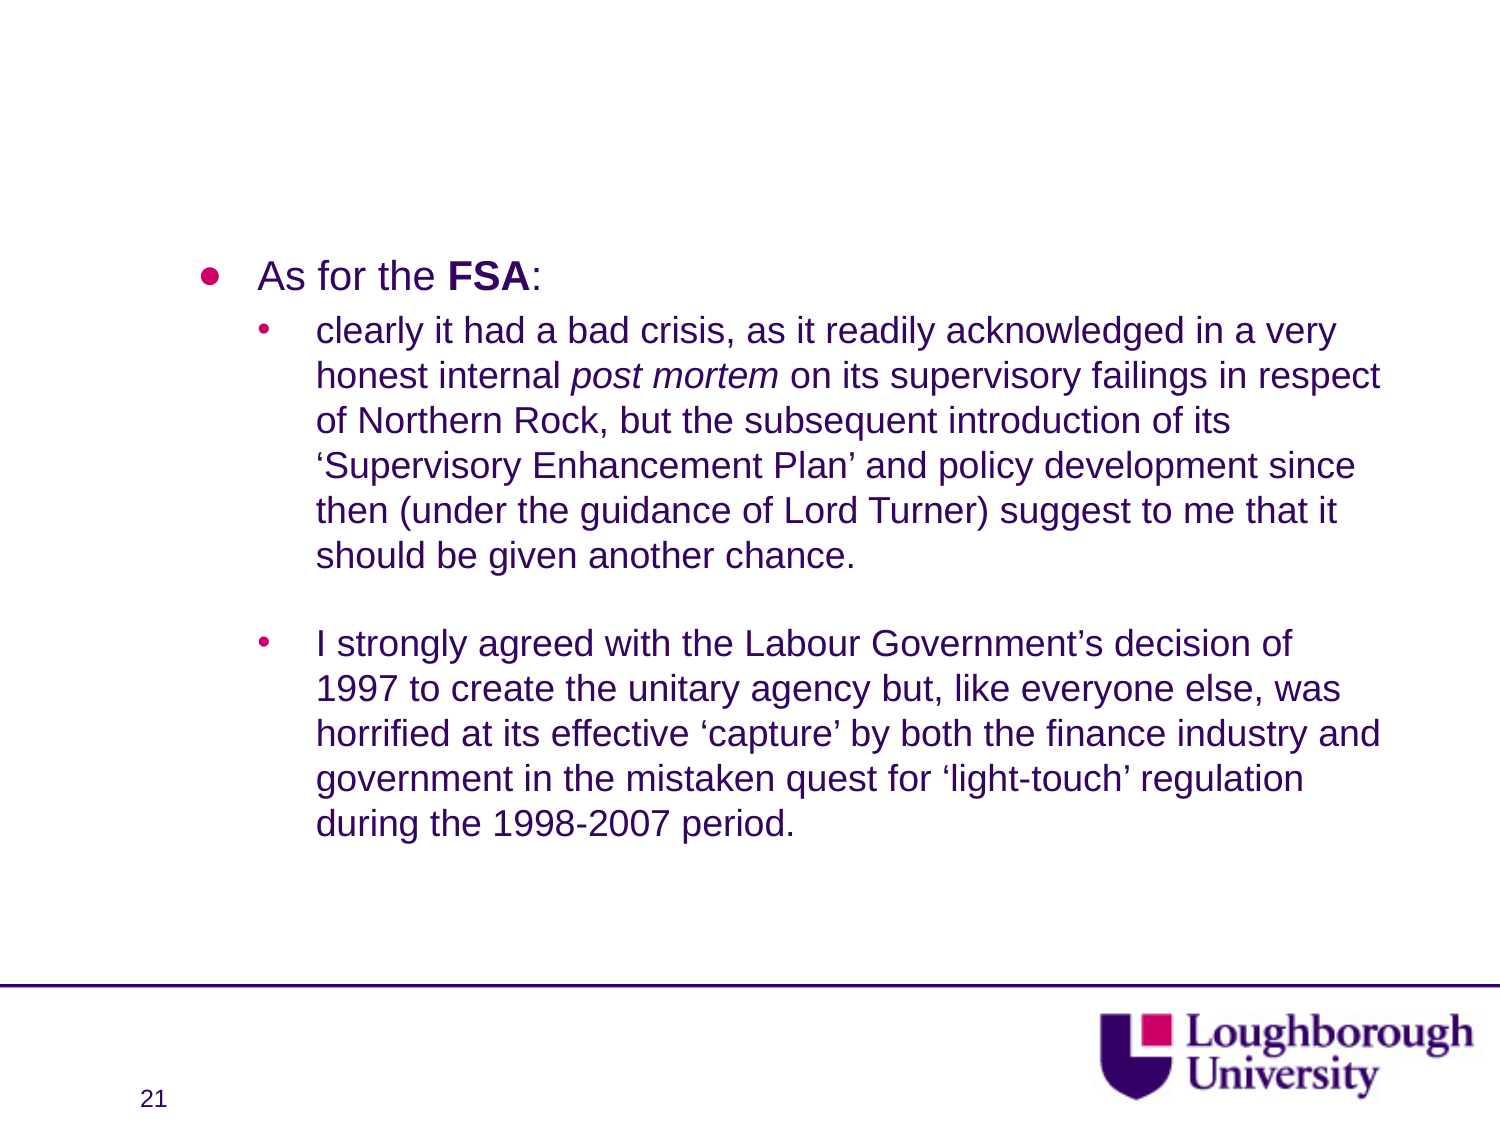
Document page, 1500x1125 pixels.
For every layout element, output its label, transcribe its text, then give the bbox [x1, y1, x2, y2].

slide_number 21 [124, 1074, 226, 1107]
list As for the FSA: clearly it had a bad crisis, as it readily acknowledged in a very honest internal post mortem on its supervisory failings in respect of Northern Rock, but the subsequent introduction of its ‘Supervisory Enhancement Plan’ and policy development since then (under the guidance of Lord Turner) suggest to me that it should be given another chance. I strongly agreed with the Labour Government’s decision of 1997 to create the unitary agency but, like everyone else, was horrified at its effective ‘capture’ by both the finance industry and government in the mistaken quest for ‘light-touch’ regulation during the 1998-2007 period. [123, 196, 1399, 897]
picture [0, 984, 1500, 1125]
